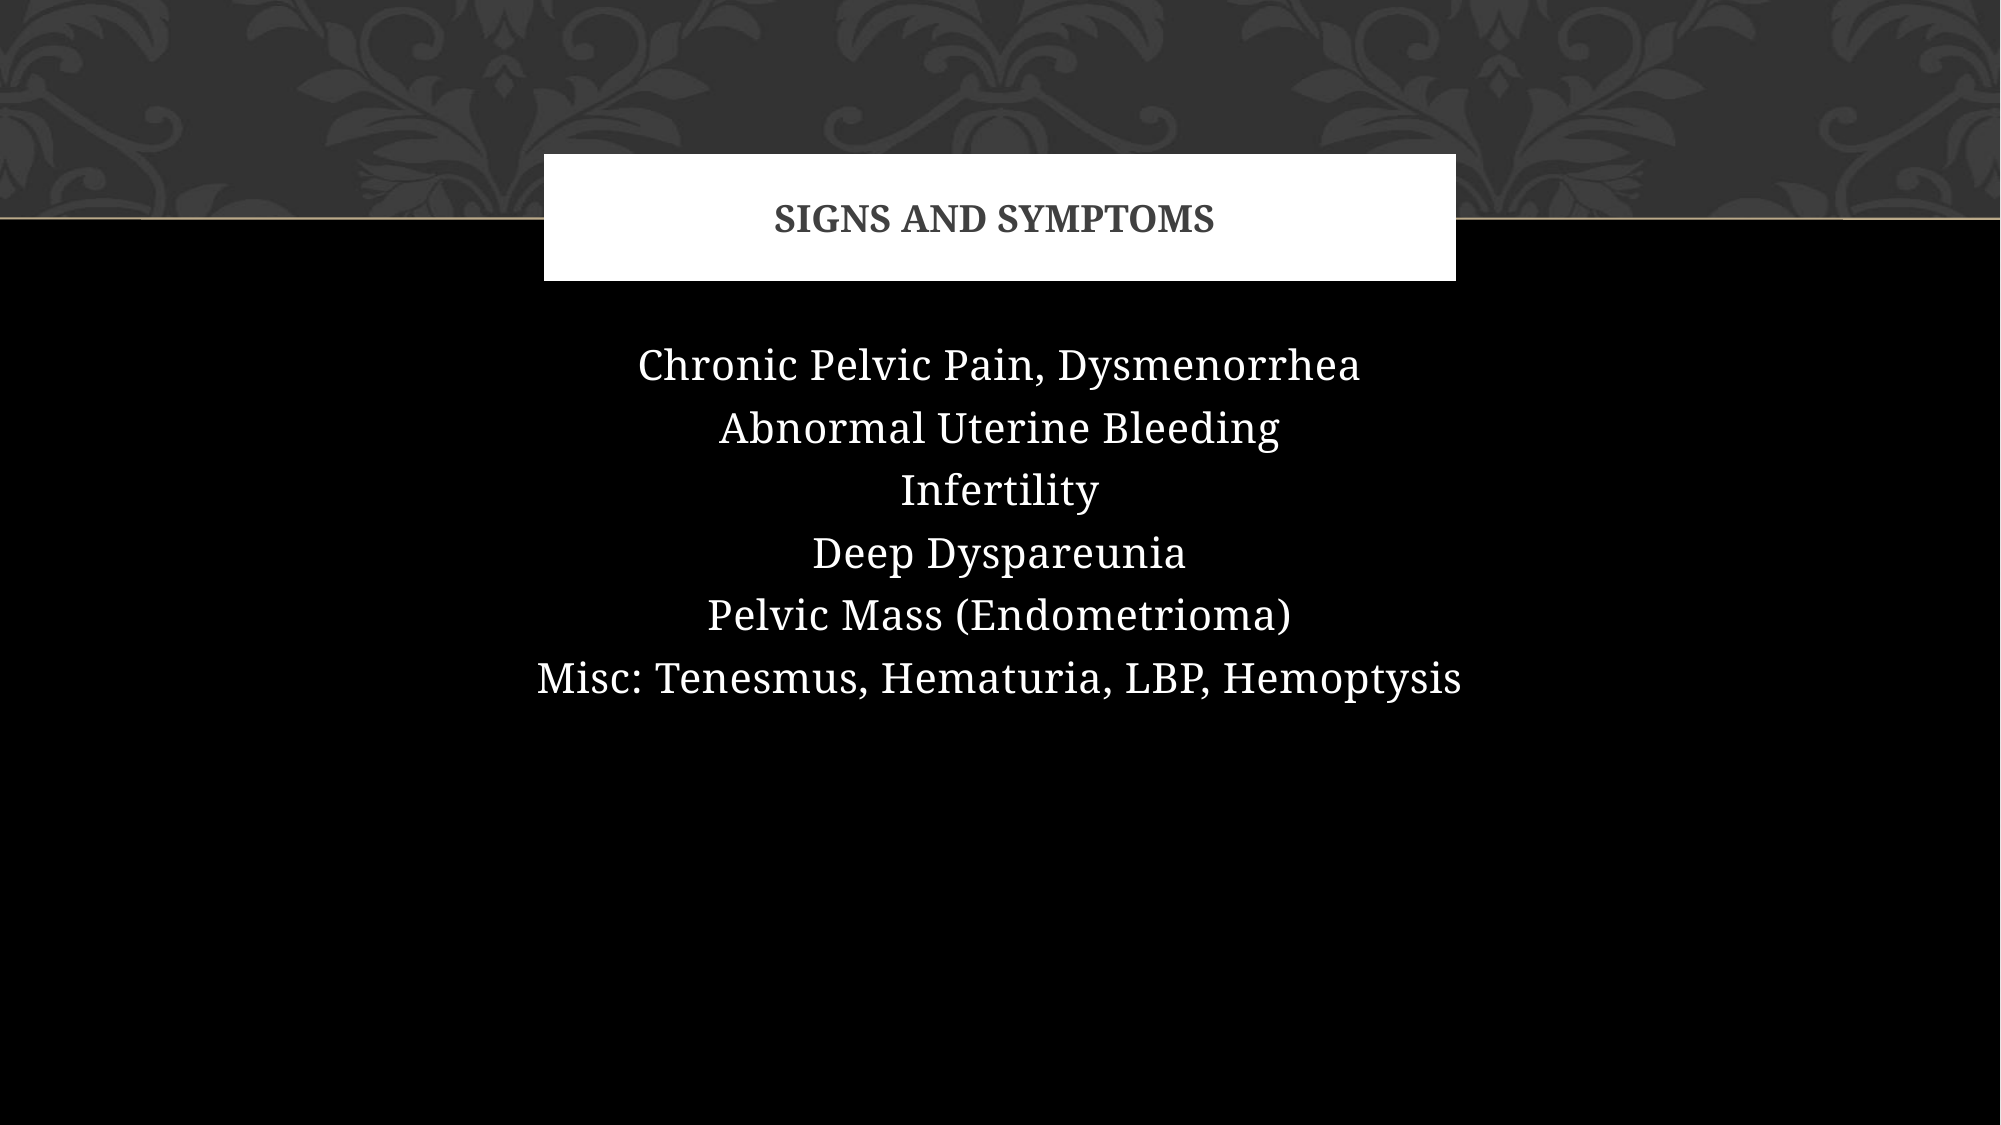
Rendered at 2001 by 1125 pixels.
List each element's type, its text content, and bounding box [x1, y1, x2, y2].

picture [0, 0, 2001, 1125]
list Chronic Pelvic Pain, Dysmenorrhea Abnormal Uterine Bleeding Infertility Deep Dyspareunia Pelvic Mass (Endometrioma) Misc: Tenesmus, Hematuria, LBP, Hemoptysis [324, 331, 1675, 1000]
title Signs and Symptoms [544, 154, 1456, 281]
